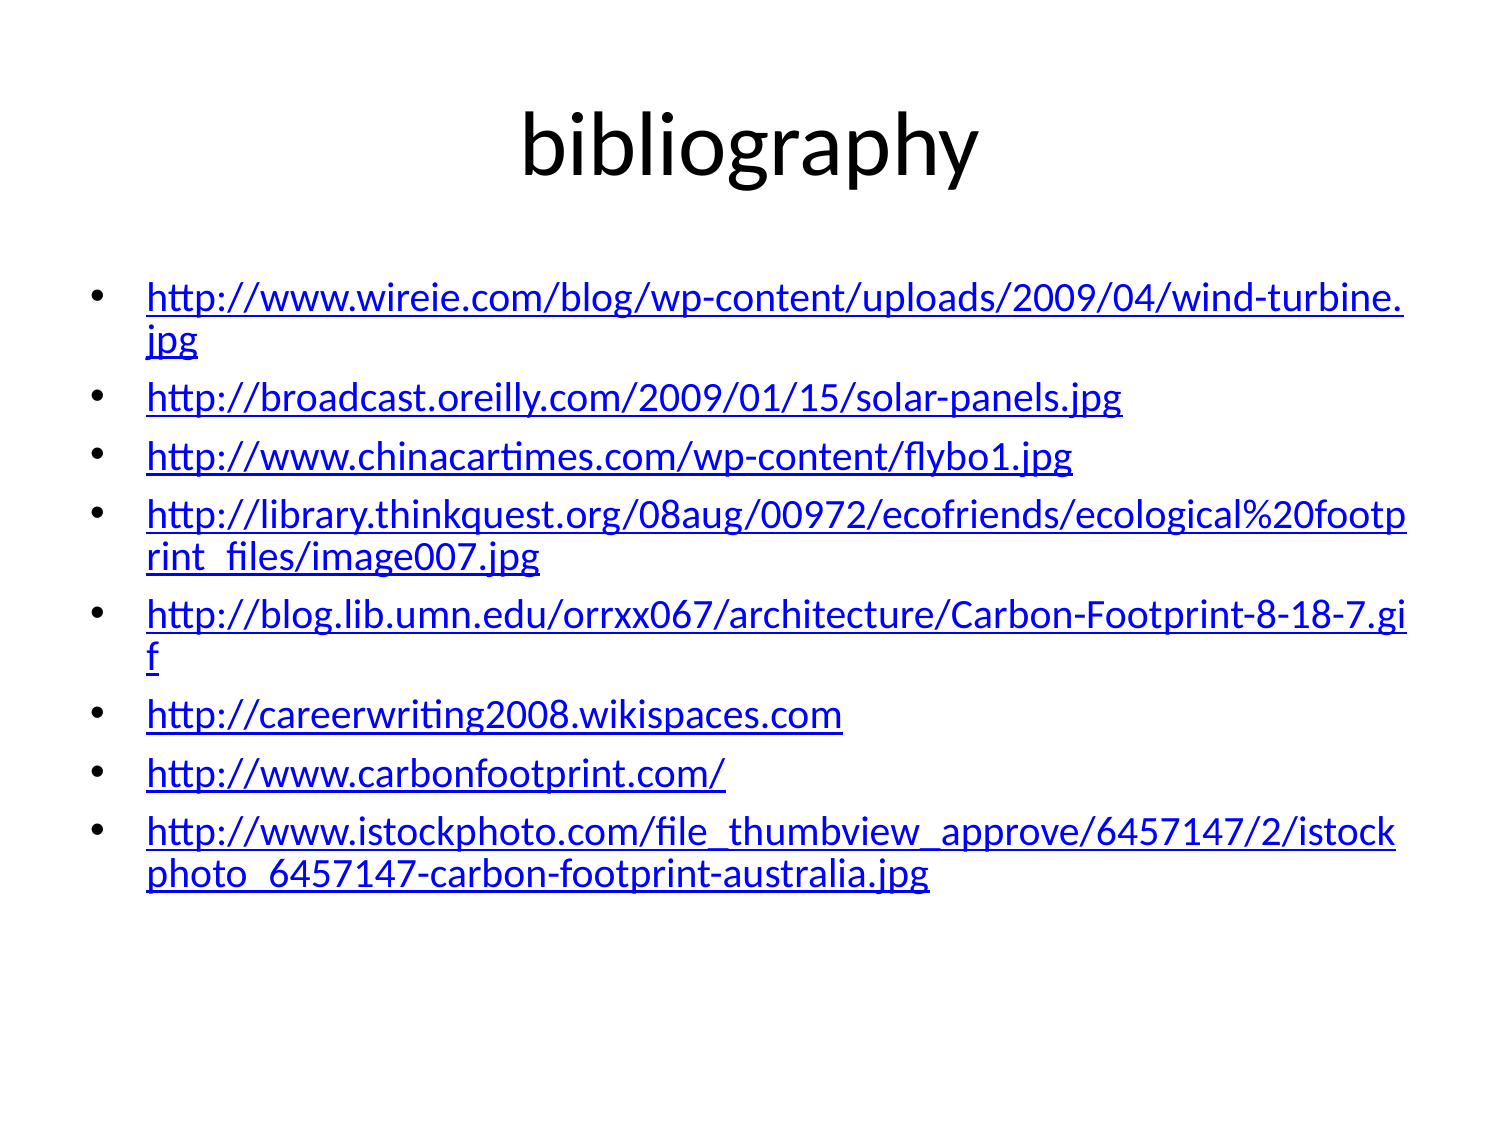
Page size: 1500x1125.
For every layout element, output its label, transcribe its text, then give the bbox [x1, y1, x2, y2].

list http://www.wireie.com/blog/wp-content/uploads/2009/04/wind-turbine.jpg http://broadcast.oreilly.com/2009/01/15/solar-panels.jpg http://www.chinacartimes.com/wp-content/flybo1.jpg http://library.thinkquest.org/08aug/00972/ecofriends/ecological%20footprint_files/image007.jpg http://blog.lib.umn.edu/orrxx067/architecture/Carbon-Footprint-8-18-7.gif http://careerwriting2008.wikispaces.com http://www.carbonfootprint.com/ http://www.istockphoto.com/file_thumbview_approve/6457147/2/istockphoto_6457147-carbon-footprint-australia.jpg [75, 262, 1425, 1005]
title bibliography [75, 45, 1425, 233]
